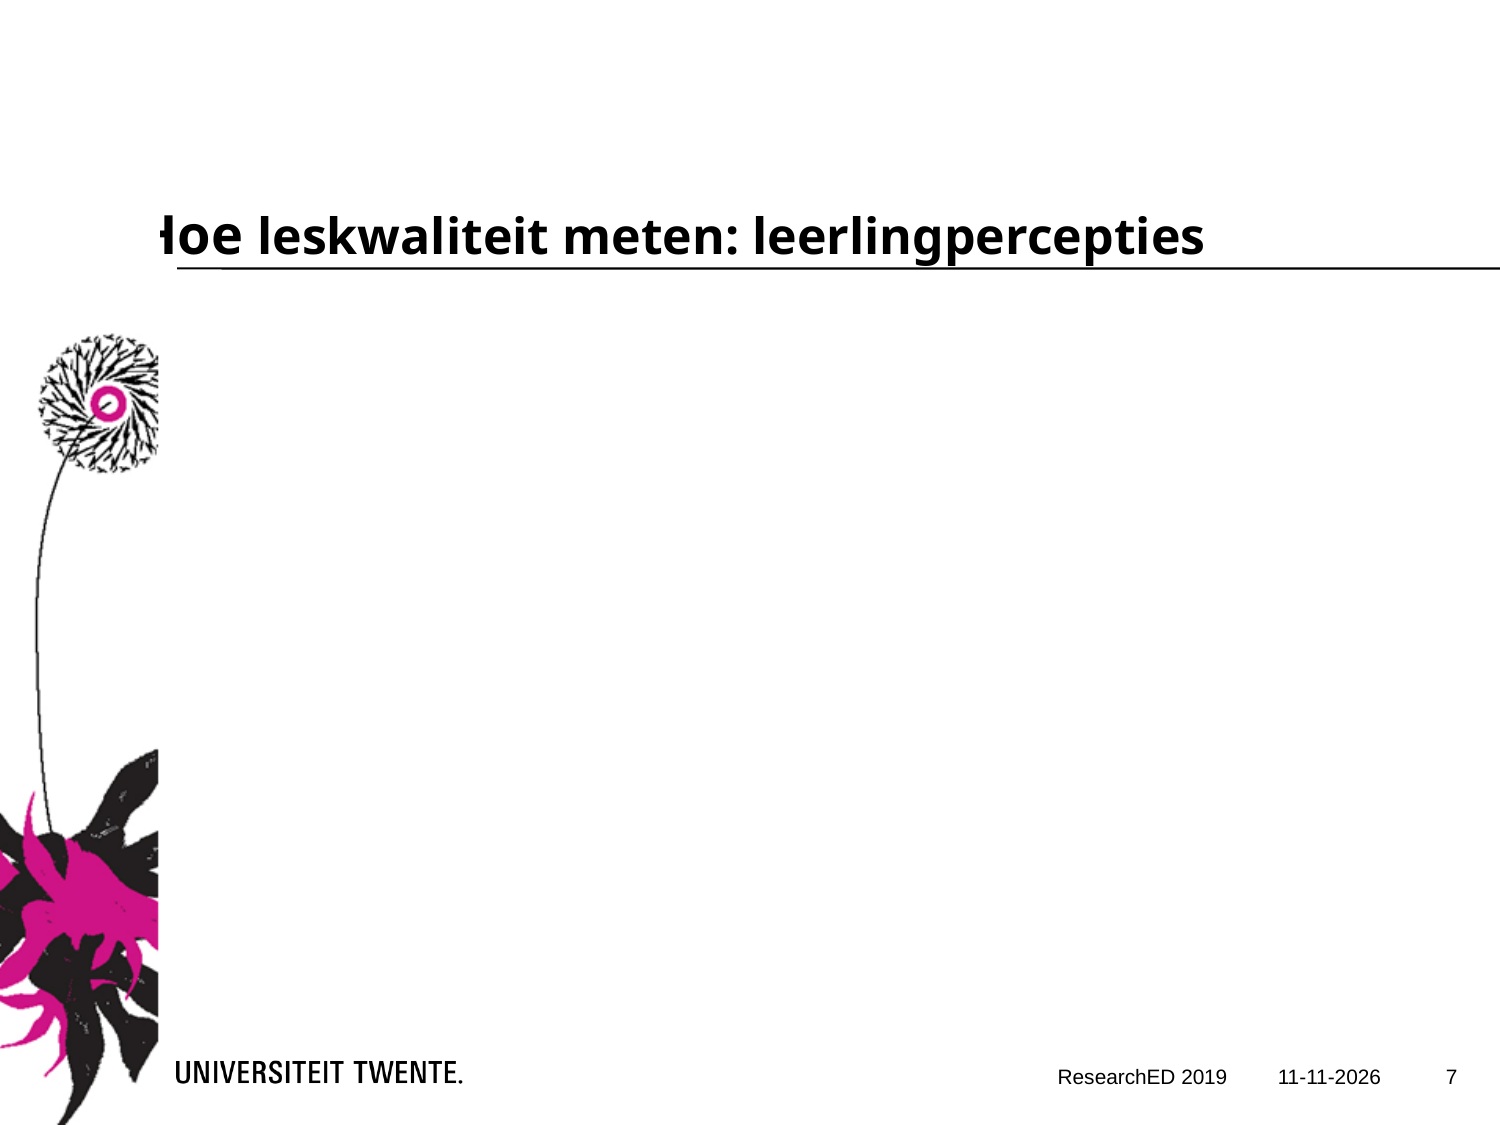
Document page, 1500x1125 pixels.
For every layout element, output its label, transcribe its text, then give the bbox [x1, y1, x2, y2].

slide_number 7 [1395, 1049, 1458, 1125]
text_box HoeHoe leskwaliteit meten: leerlingpercepties [163, 78, 1500, 266]
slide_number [1243, 1049, 1395, 1125]
footer ResearchED 2019 [580, 1049, 1243, 1125]
picture [0, 0, 482, 1125]
